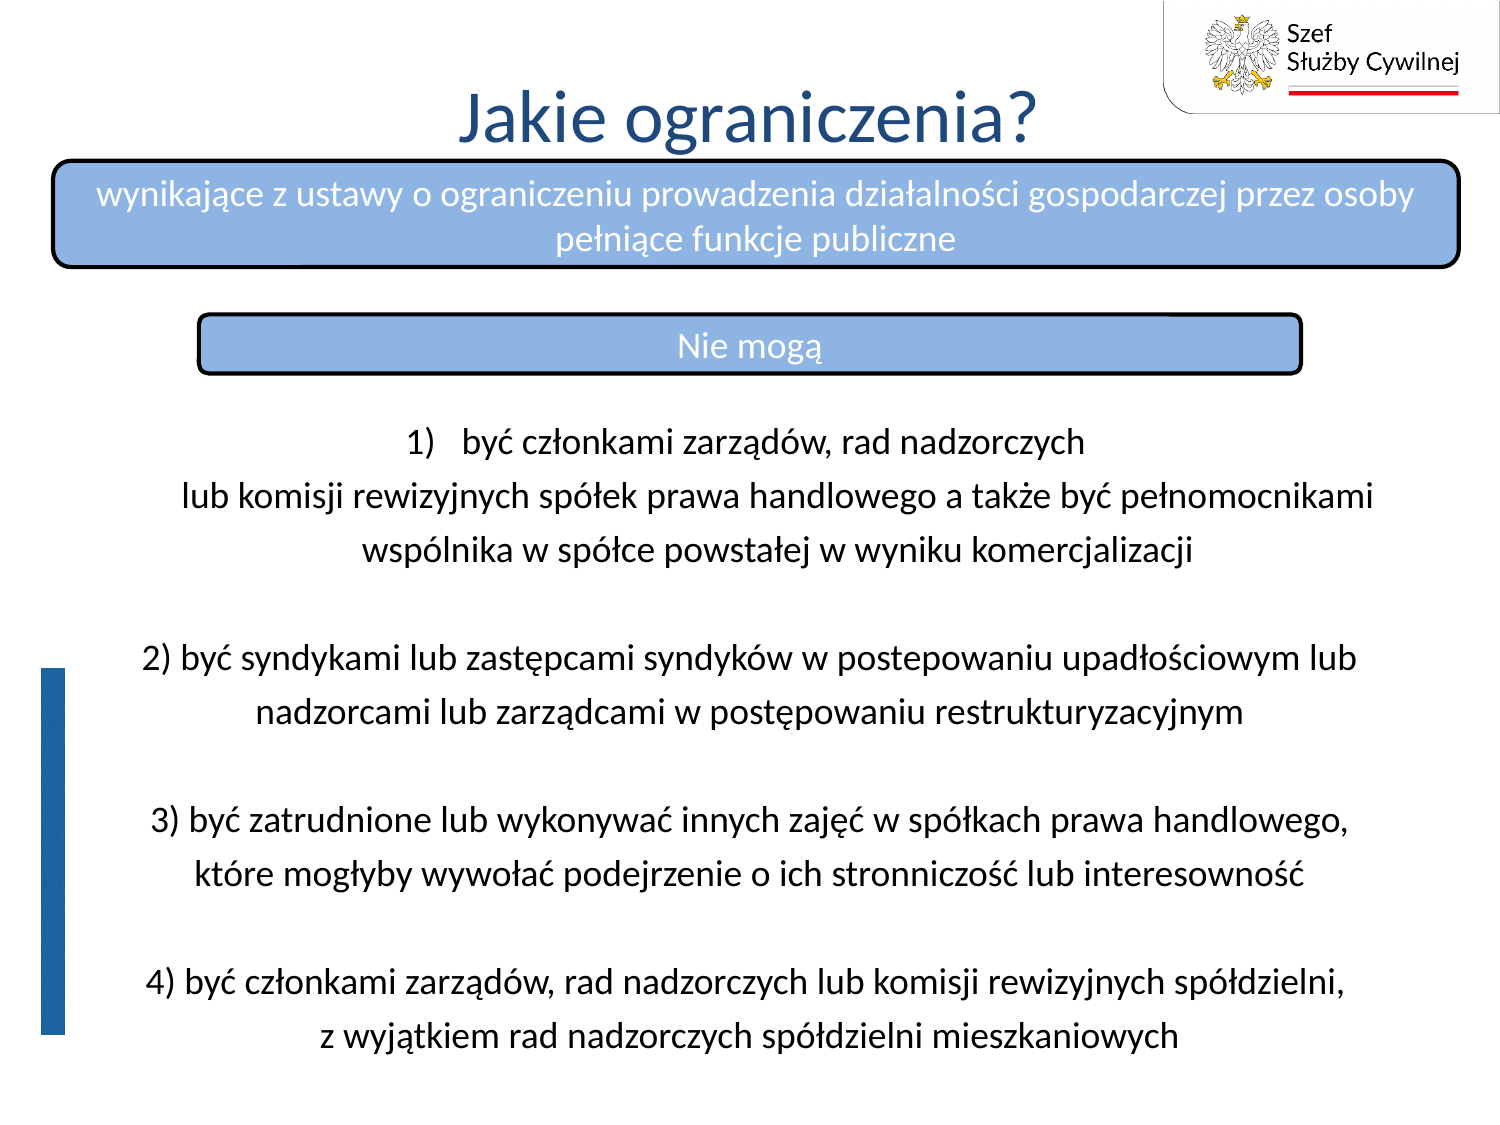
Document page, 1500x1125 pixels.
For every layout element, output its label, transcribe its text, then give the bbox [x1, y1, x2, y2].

text_box wynikające z ustawy o ograniczeniu prowadzenia działalności gospodarczej przez osoby pełniące funkcje publiczne [50, 158, 1461, 270]
picture [1163, 0, 1500, 114]
text_box Nie mogą [196, 312, 1304, 376]
title Jakie ograniczenia? [100, 60, 1400, 158]
picture [41, 668, 65, 1035]
text_box być członkami zarządów, rad nadzorczych lub komisji rewizyjnych spółek prawa handlowego a także być pełnomocnikami wspólnika w spółce powstałej w wyniku komercjalizacji 2) być syndykami lub zastępcami syndyków w postepowaniu upadłościowym lub nadzorcami lub zarządcami w postępowaniu restrukturyzacyjnym 3) być zatrudnione lub wykonywać innych zajęć w spółkach prawa handlowego, które mogłyby wywołać podejrzenie o ich stronniczość lub interesowność 4) być członkami zarządów, rad nadzorczych lub komisji rewizyjnych spółdzielni, z wyjątkiem rad nadzorczych spółdzielni mieszkaniowych [100, 400, 1400, 1118]
